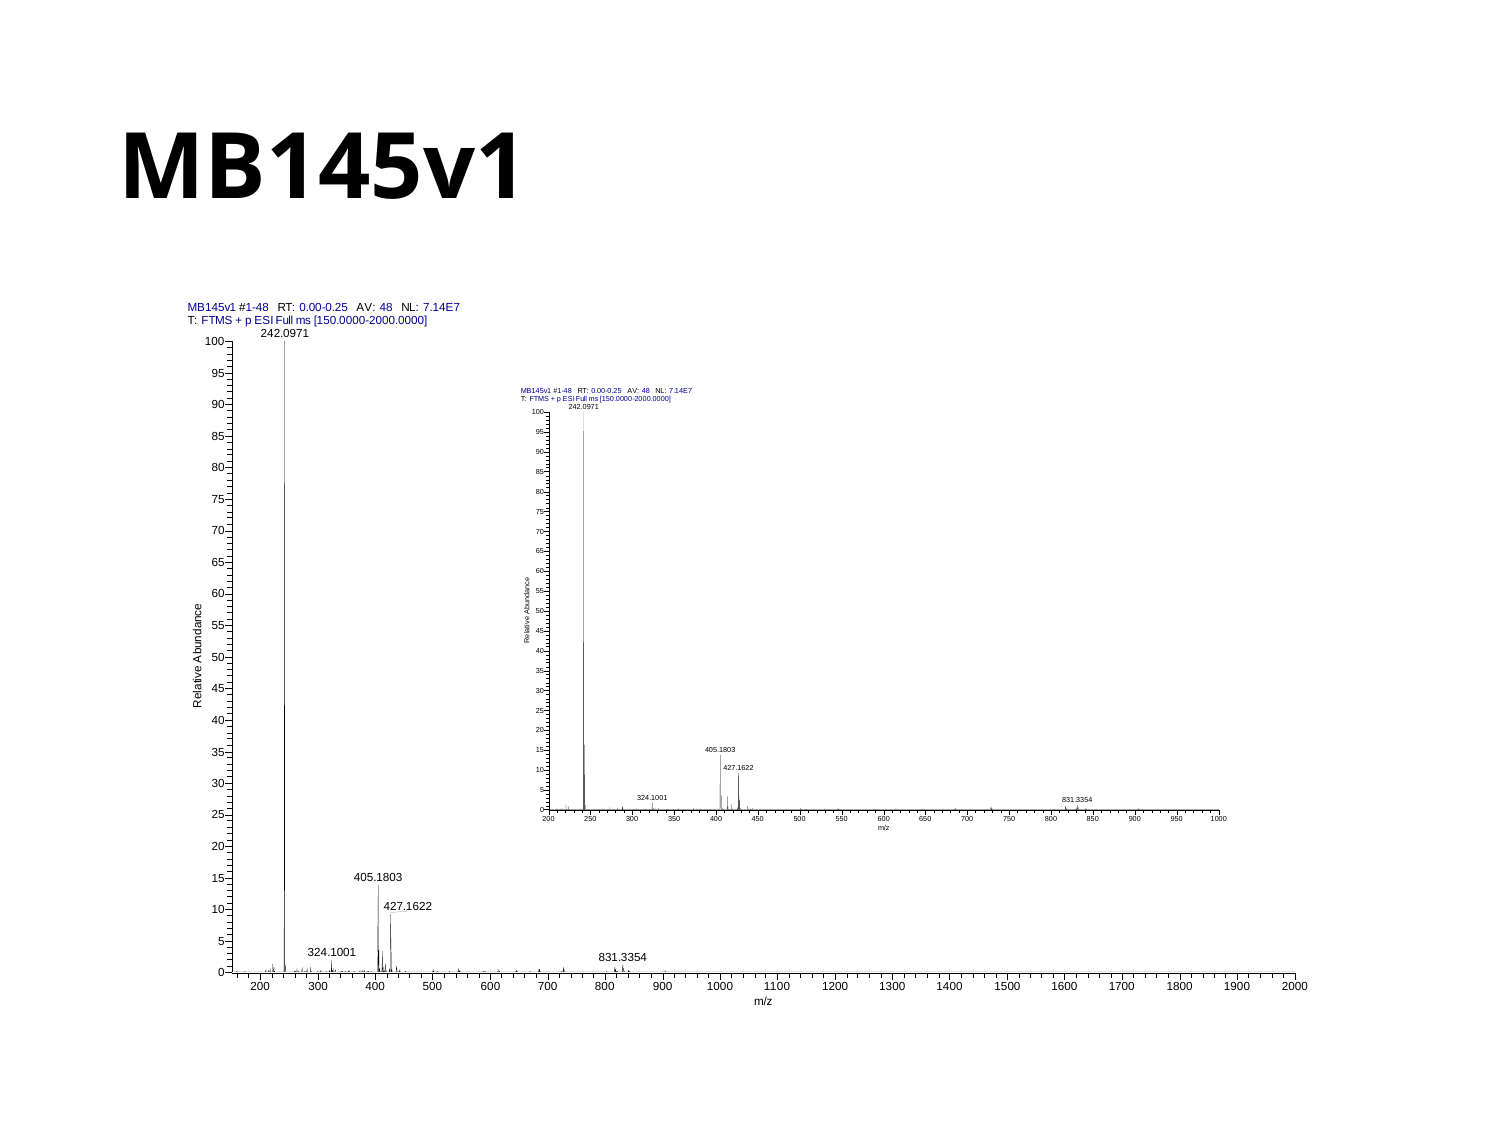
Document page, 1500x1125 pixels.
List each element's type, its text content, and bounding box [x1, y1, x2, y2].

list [186, 299, 1314, 1014]
title MB145v1 [103, 59, 1397, 278]
picture [519, 385, 1231, 836]
